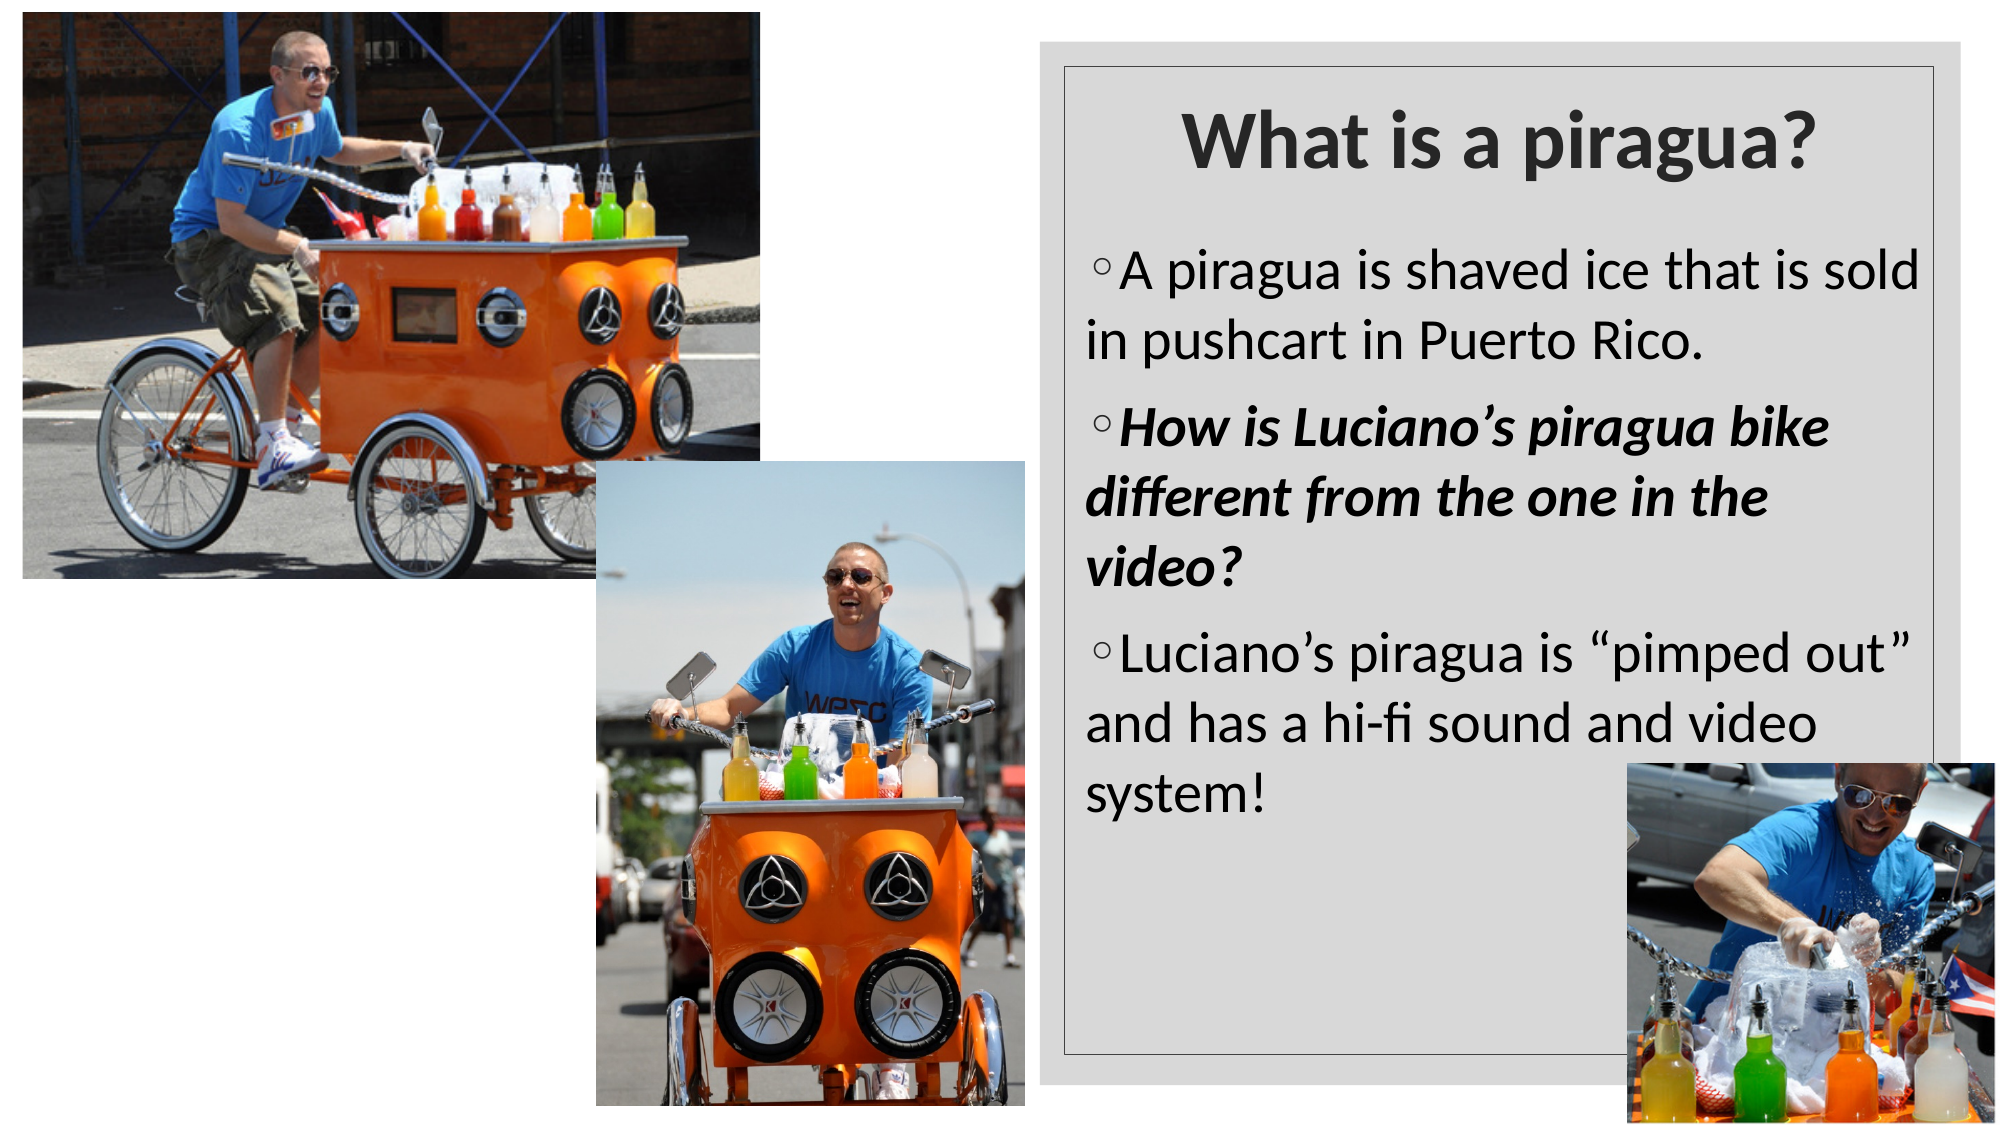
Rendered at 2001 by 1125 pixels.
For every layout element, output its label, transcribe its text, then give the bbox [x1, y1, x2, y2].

text_box [0, 0, 2000, 1125]
text_box [1039, 41, 1962, 1086]
list A piragua is shaved ice that is sold in pushcart in Puerto Rico. How is Luciano’s piragua bike different from the one in the video? Luciano’s piragua is “pimped out” and has a hi-fi sound and video system! [1070, 223, 1940, 1064]
title What is a piragua? [1122, 95, 1878, 188]
picture [1626, 763, 2000, 1125]
text_box [1063, 66, 1935, 1056]
picture [22, 12, 1025, 1106]
